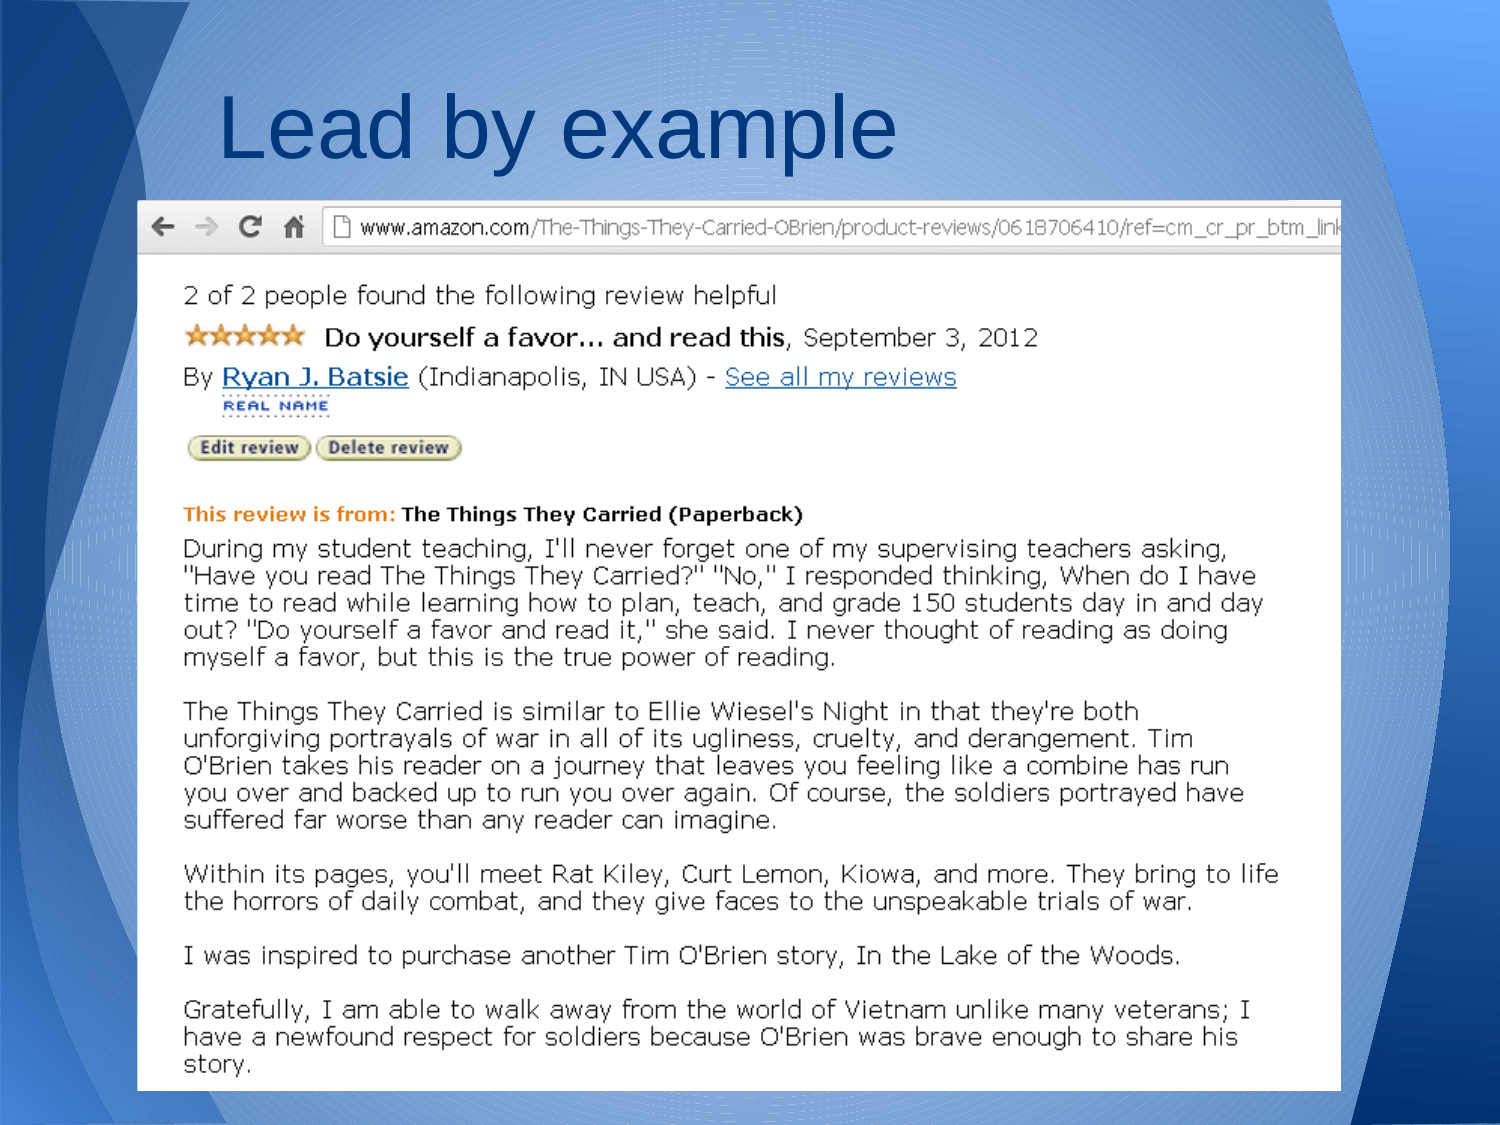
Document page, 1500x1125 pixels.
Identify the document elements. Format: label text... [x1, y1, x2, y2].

title Lead by example [202, 20, 1425, 224]
text_box [137, 200, 1341, 1091]
